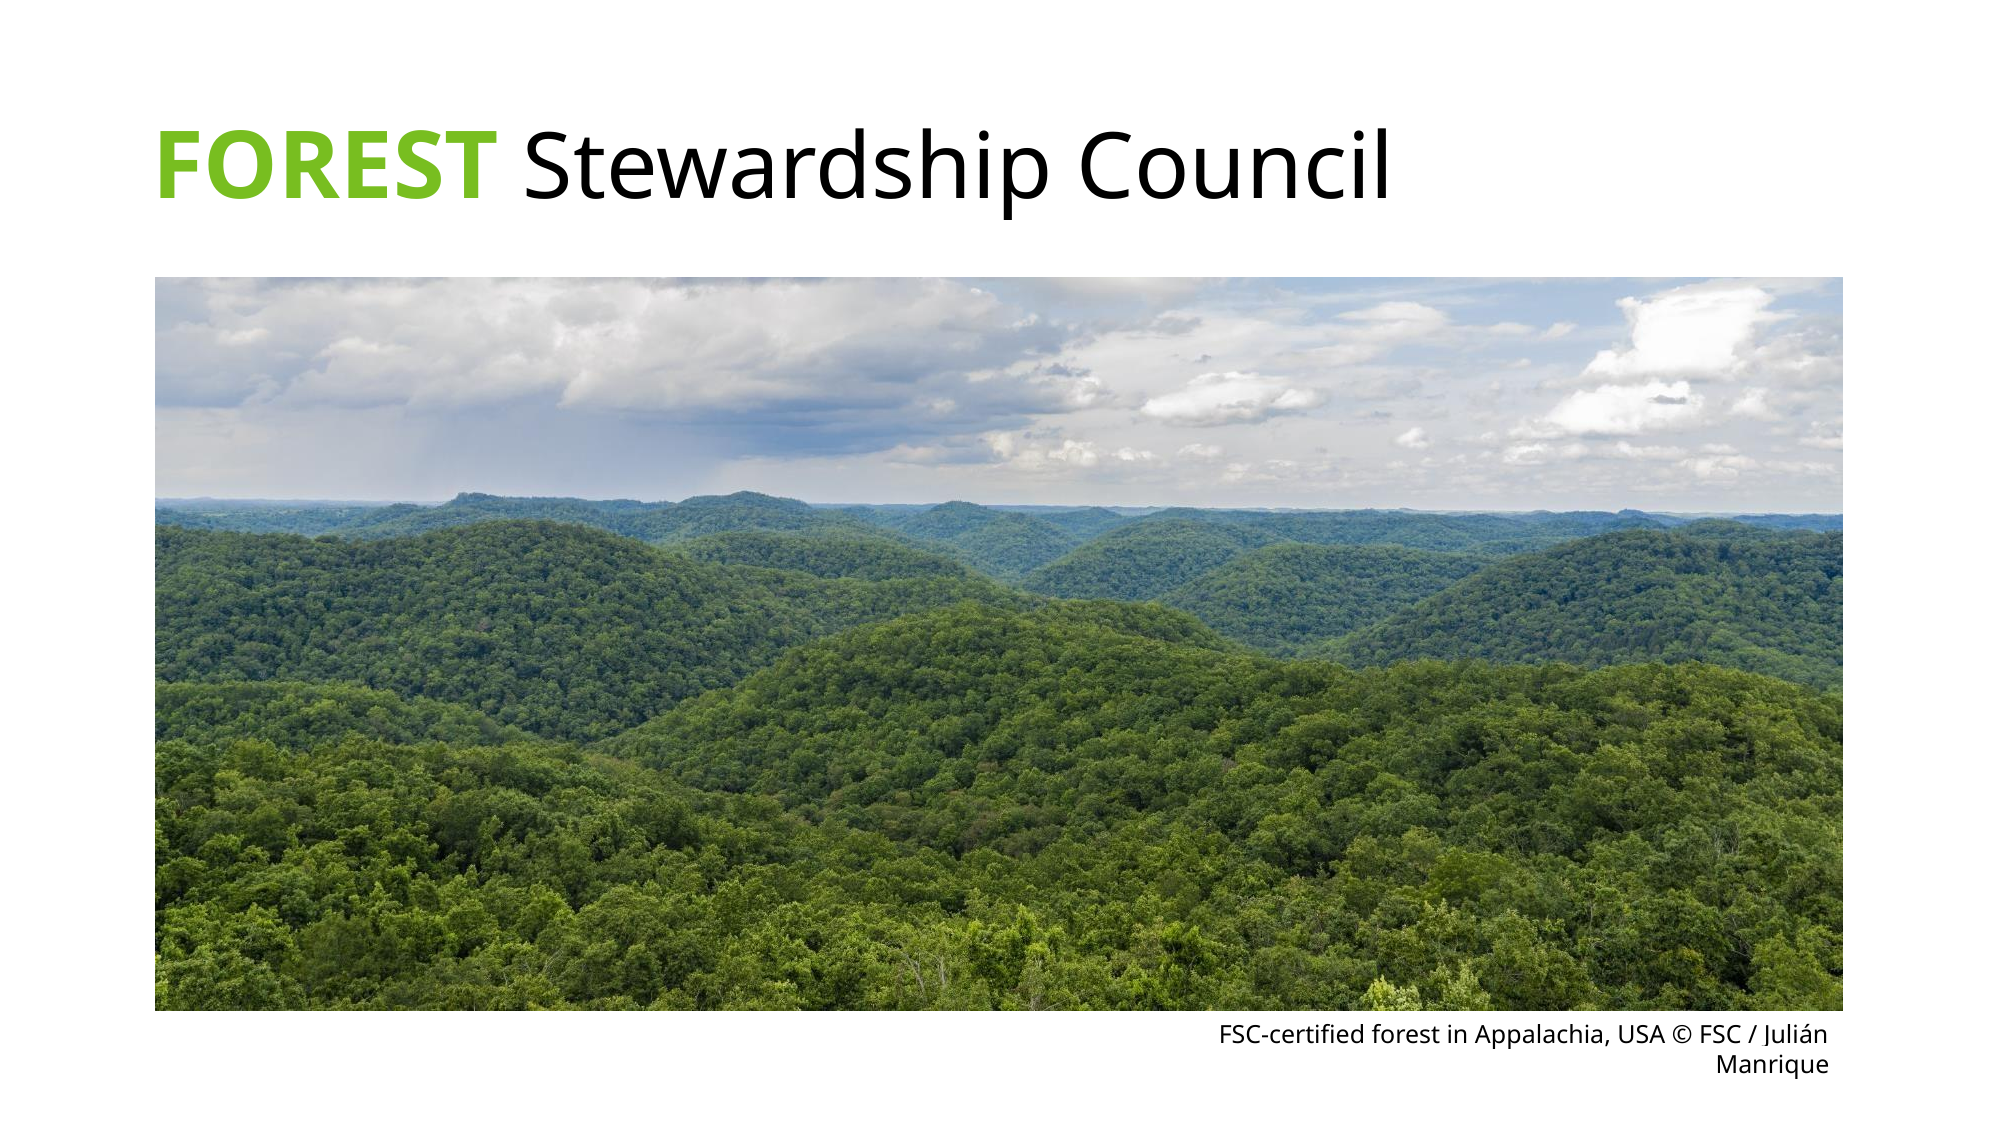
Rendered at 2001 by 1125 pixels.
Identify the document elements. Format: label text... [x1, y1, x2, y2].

title Forest Stewardship Council [137, 59, 1863, 278]
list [154, 276, 1845, 1012]
text_box FSC-certified forest in Appalachia, USA © FSC / Julián Manrique [1086, 1012, 1845, 1086]
